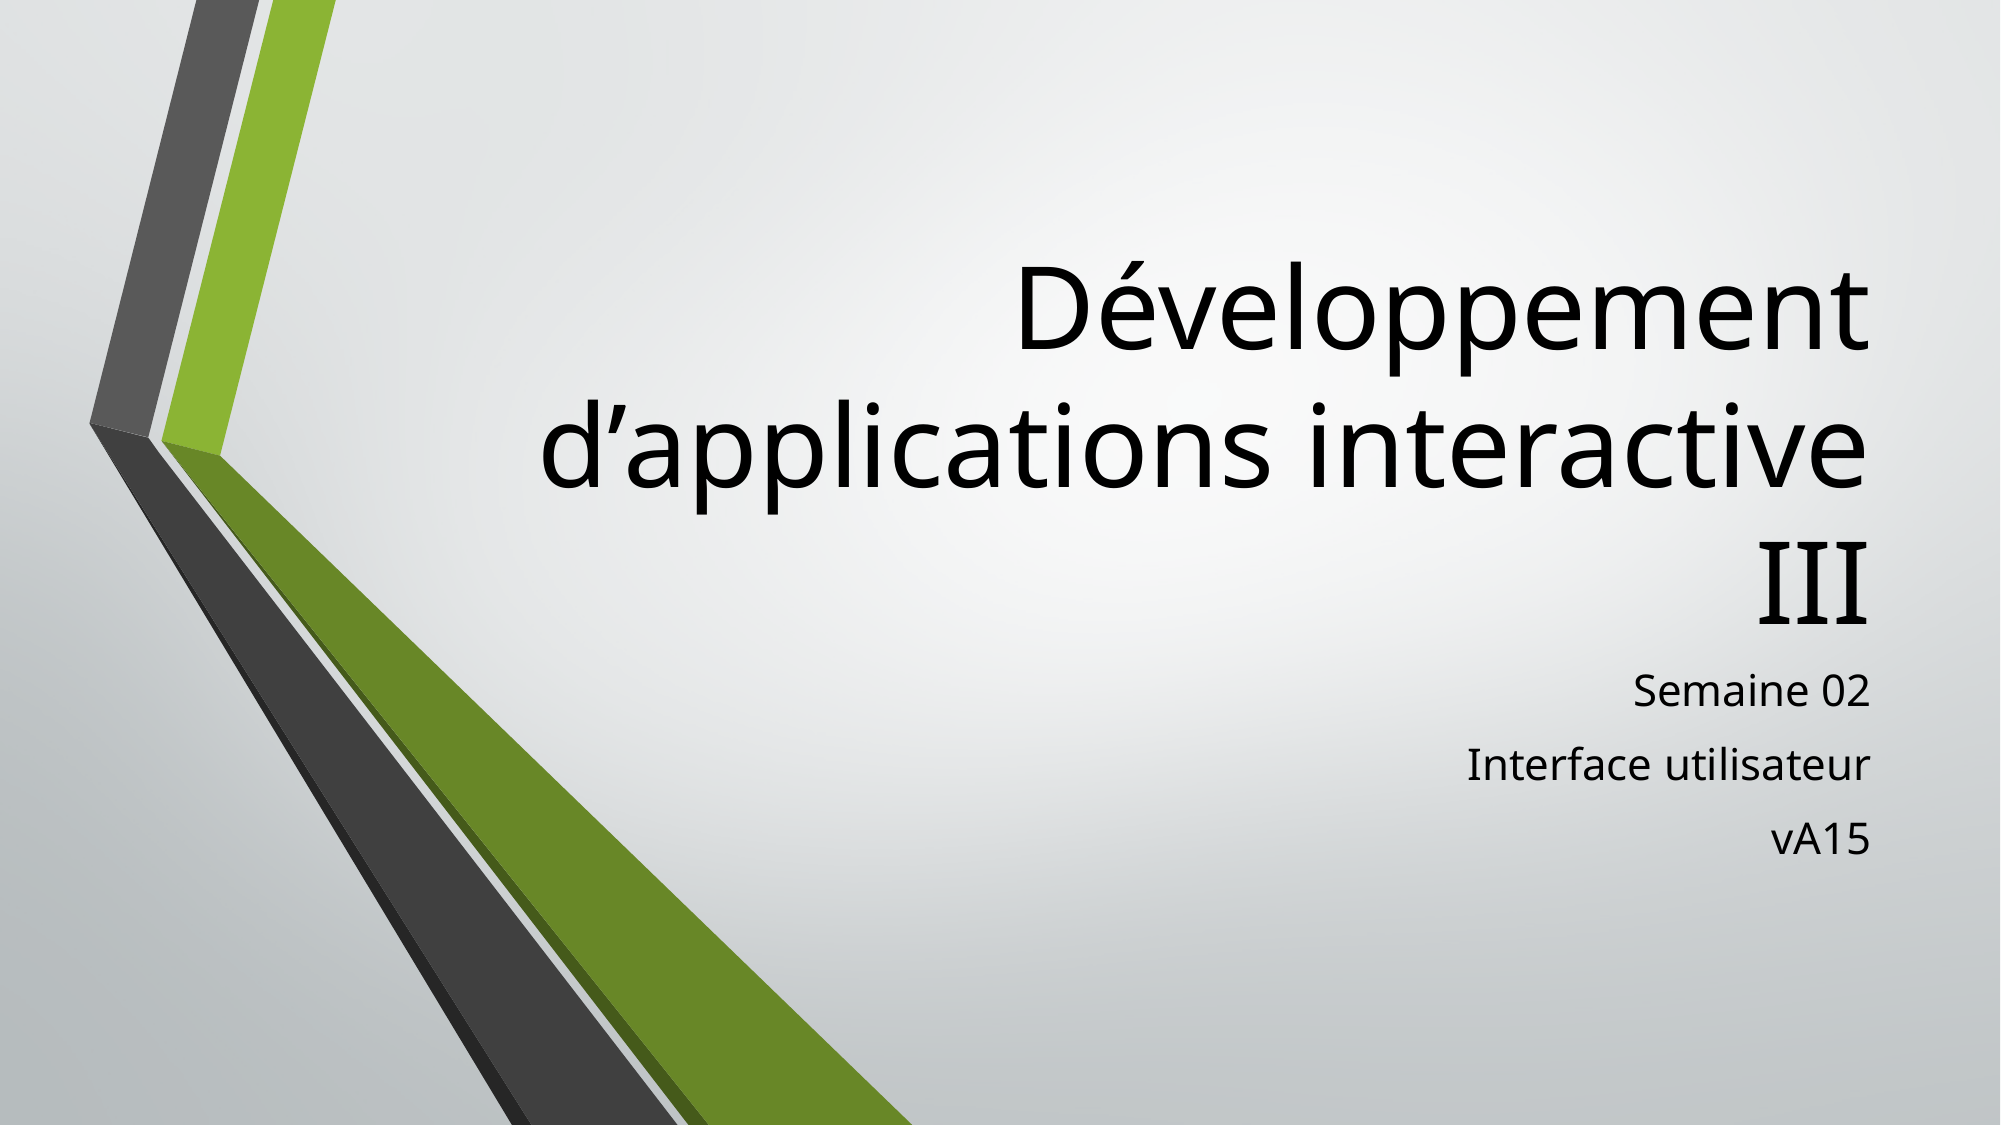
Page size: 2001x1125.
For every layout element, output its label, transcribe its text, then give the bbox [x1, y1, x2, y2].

subtitle Semaine 02 Interface utilisateur vA15 [740, 655, 1887, 884]
title Développement d’applications interactive III [480, 226, 1887, 656]
